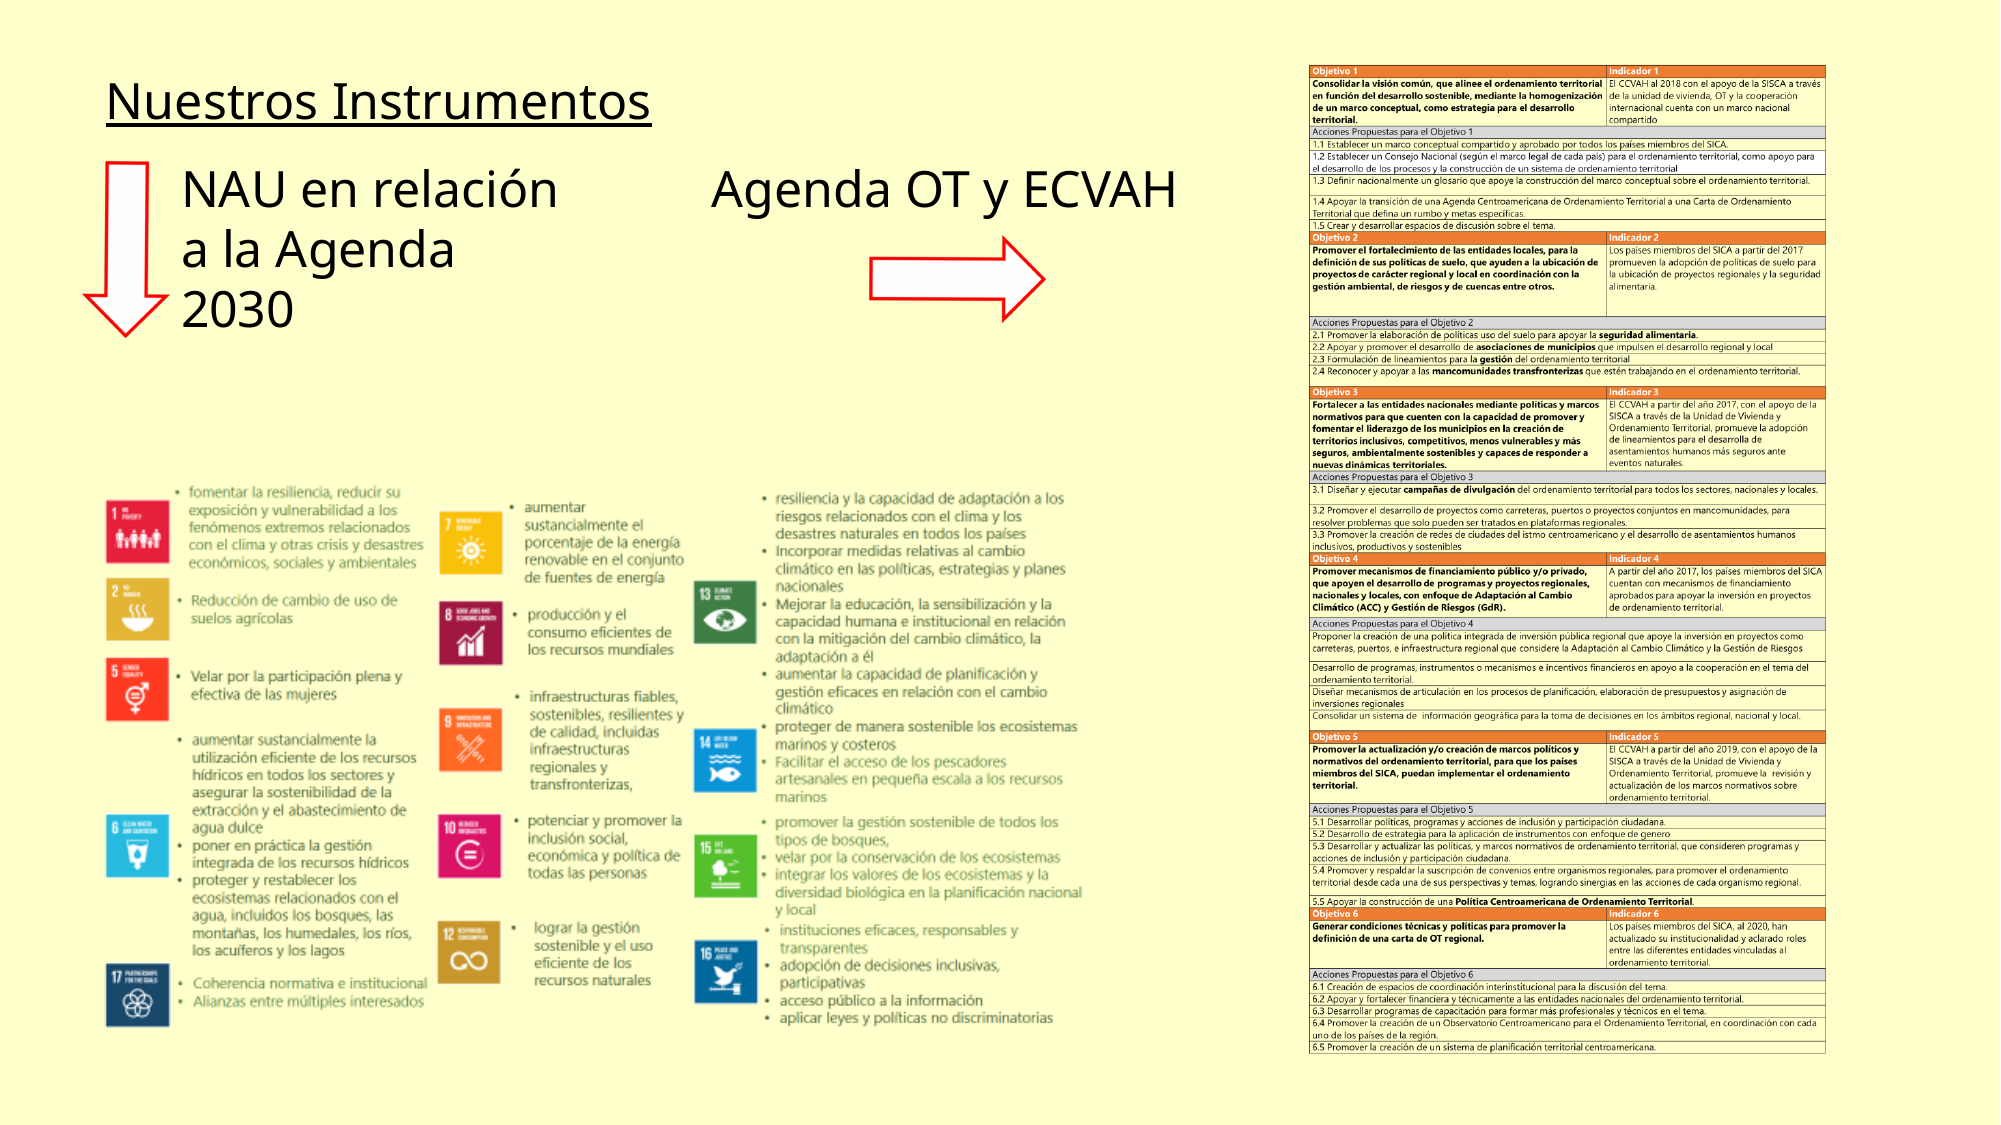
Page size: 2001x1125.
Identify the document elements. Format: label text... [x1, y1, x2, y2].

text_box NAU en relación a la Agenda 2030 [166, 150, 592, 345]
text_box Nuestros Instrumentos [91, 62, 1218, 138]
picture [1308, 62, 1826, 1059]
picture [91, 467, 1092, 1031]
picture [29, 141, 226, 343]
text_box Agenda OT y ECVAH [697, 150, 1243, 225]
picture [849, 179, 1051, 377]
